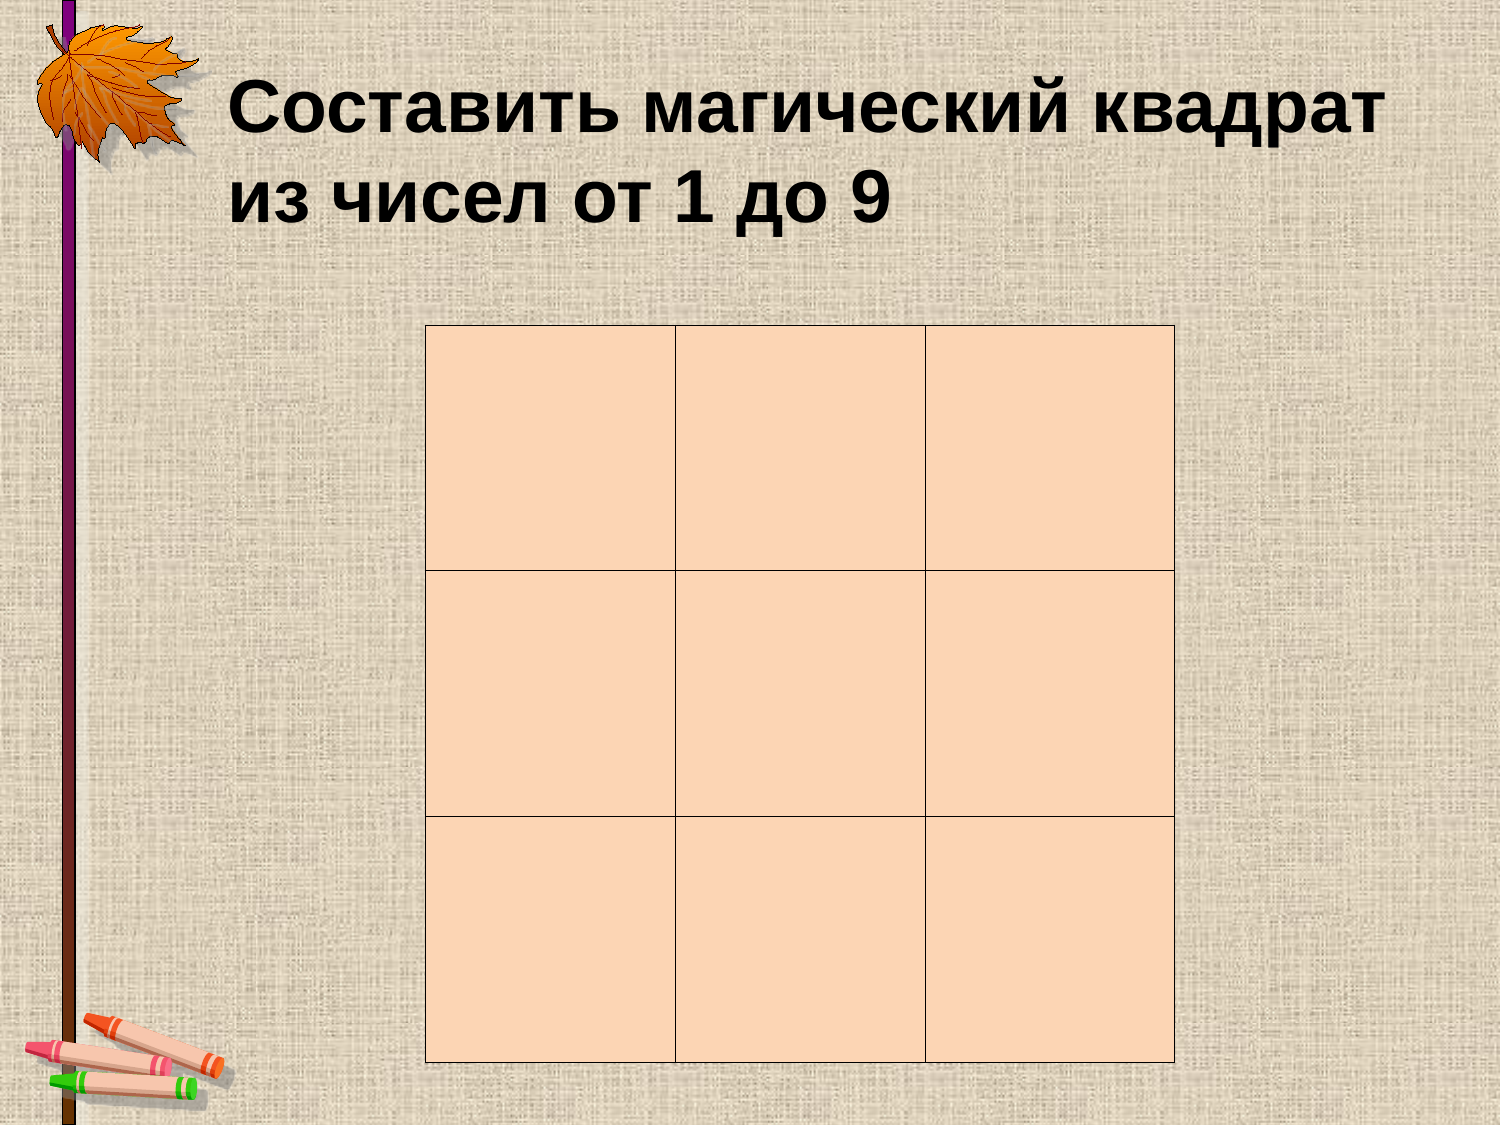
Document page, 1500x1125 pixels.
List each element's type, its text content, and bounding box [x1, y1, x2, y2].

table_cell [426, 817, 675, 1062]
picture [89, 1026, 116, 1049]
text_box Составить магический квадрат из чисел от 1 до 9 [212, 49, 1450, 245]
table_cell [426, 571, 675, 816]
table_header [676, 326, 925, 570]
table_header [426, 326, 675, 570]
picture [76, 0, 1500, 1125]
table_cell [926, 817, 1174, 1062]
table_cell [676, 817, 925, 1062]
table_header [926, 326, 1174, 570]
table_cell [676, 571, 925, 816]
table_cell [926, 571, 1174, 816]
picture [0, 0, 62, 1125]
